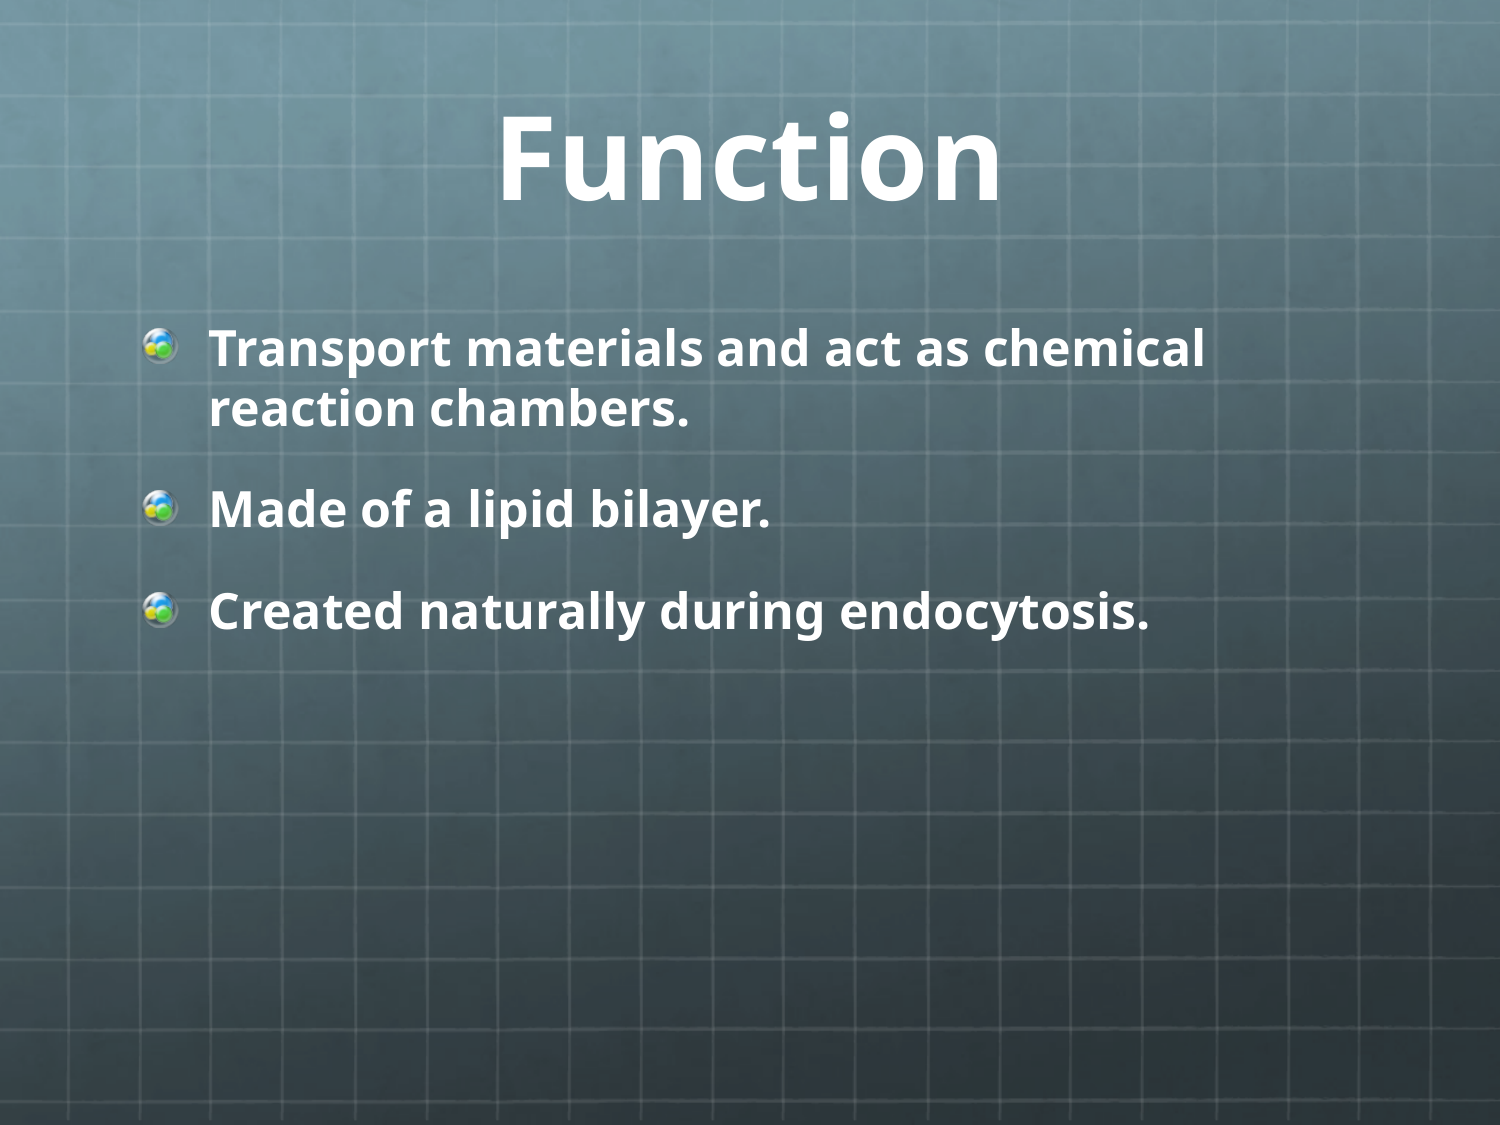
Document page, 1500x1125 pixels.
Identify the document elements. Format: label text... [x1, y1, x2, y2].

picture [0, 0, 1500, 1125]
list Transport materials and act as chemical reaction chambers. Made of a lipid bilayer. Created naturally during endocytosis. [127, 308, 1372, 958]
title Function [127, 17, 1372, 289]
